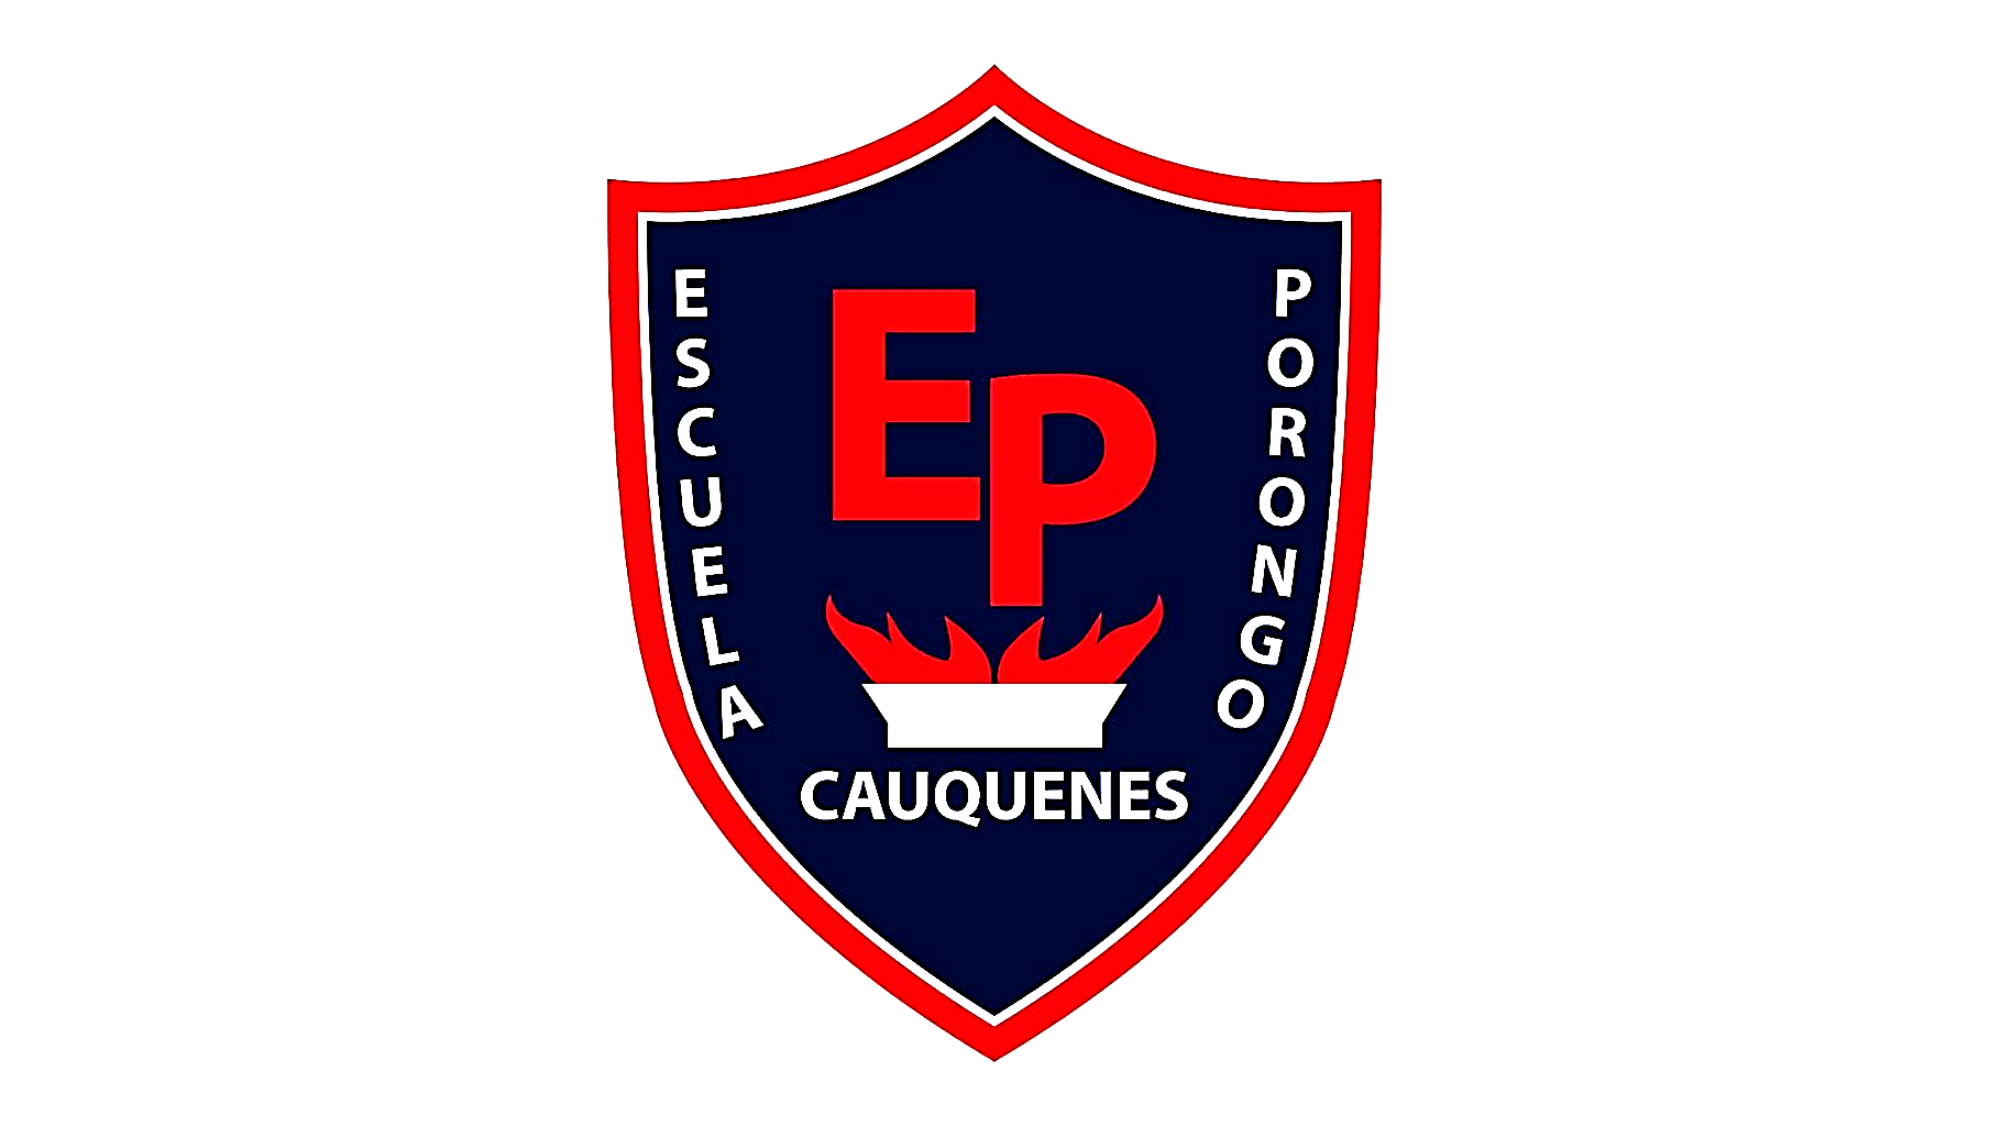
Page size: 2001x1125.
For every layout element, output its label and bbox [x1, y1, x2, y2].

picture [581, 33, 1419, 1092]
